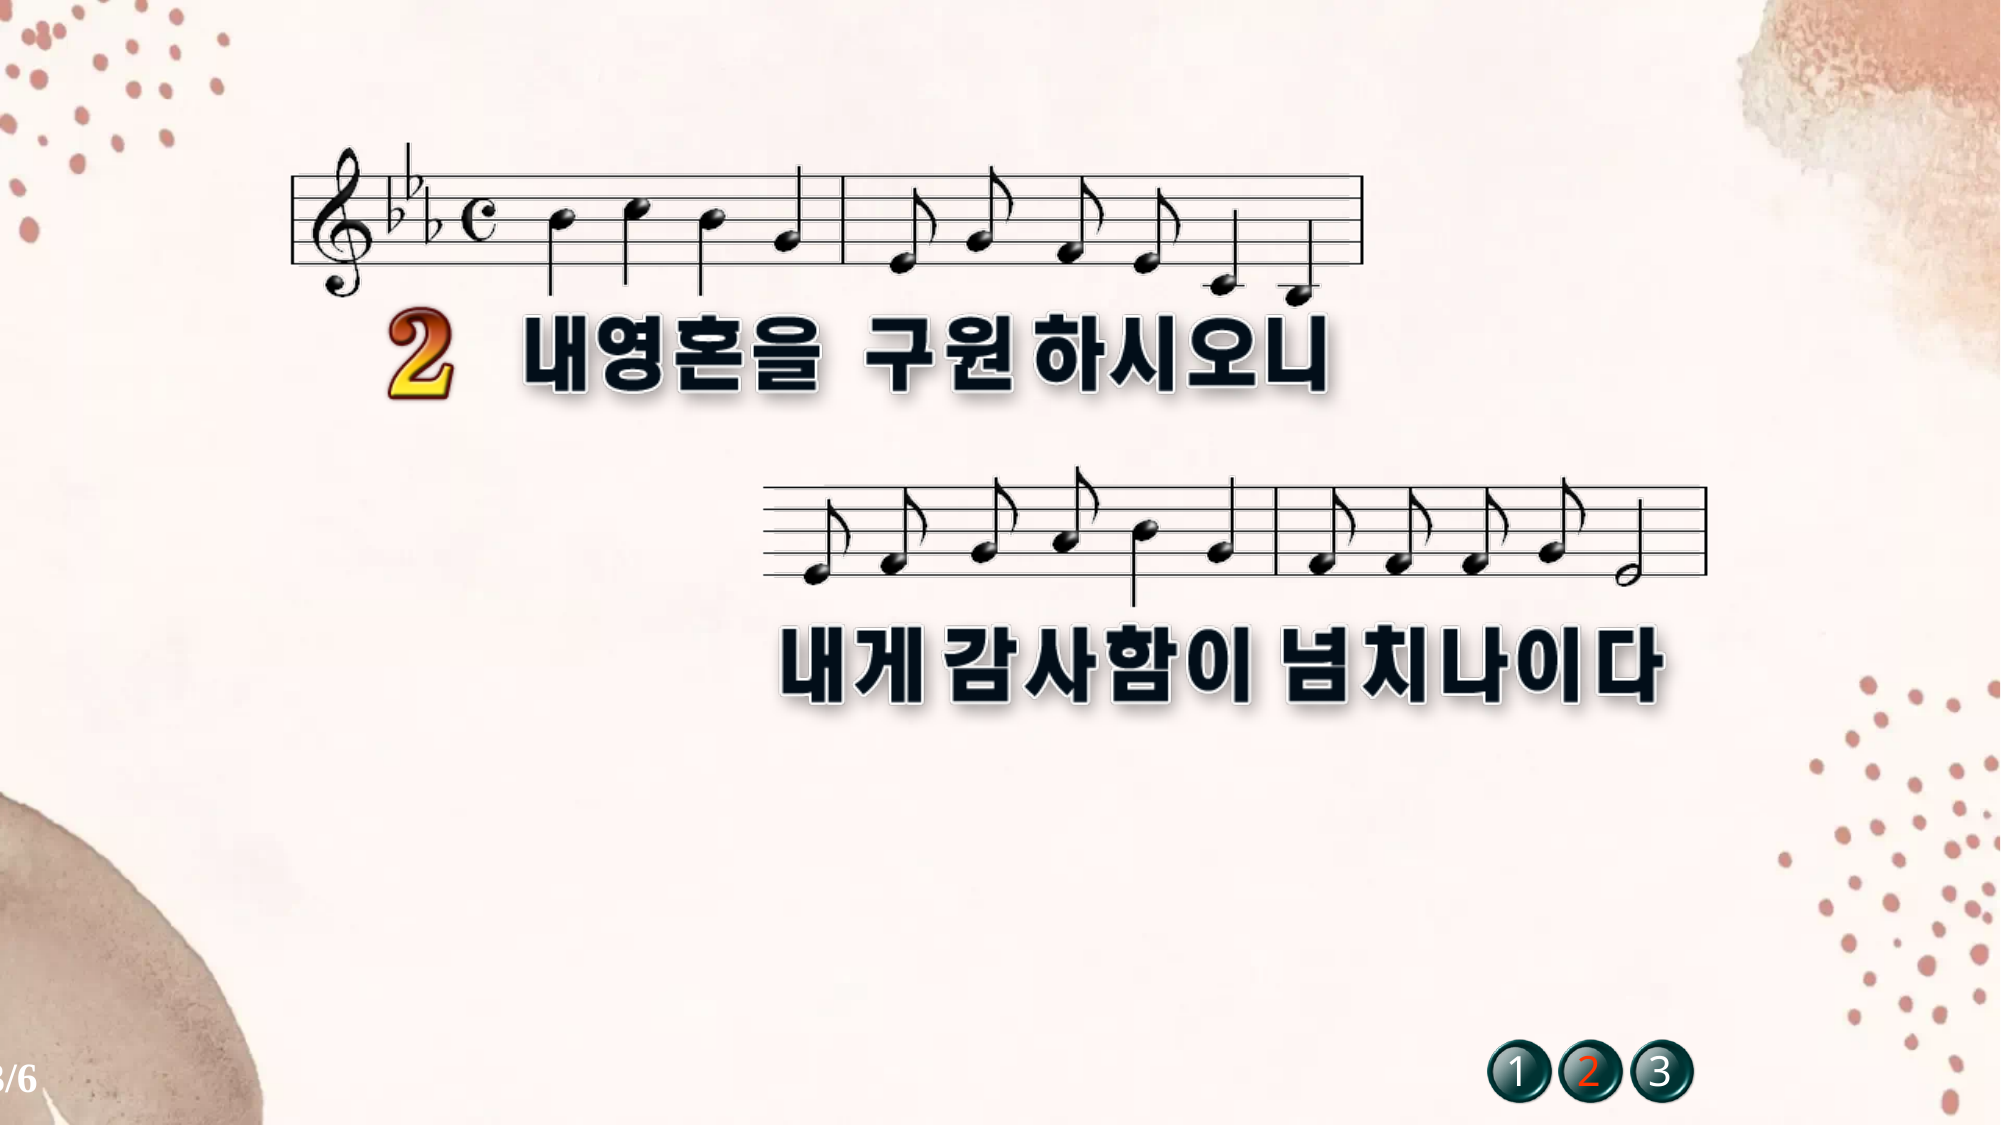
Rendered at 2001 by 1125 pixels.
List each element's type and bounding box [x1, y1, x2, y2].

text_box [1627, 1035, 1697, 1106]
text_box [1555, 1035, 1626, 1106]
text_box [1484, 1035, 1555, 1106]
picture [0, 0, 2001, 1125]
